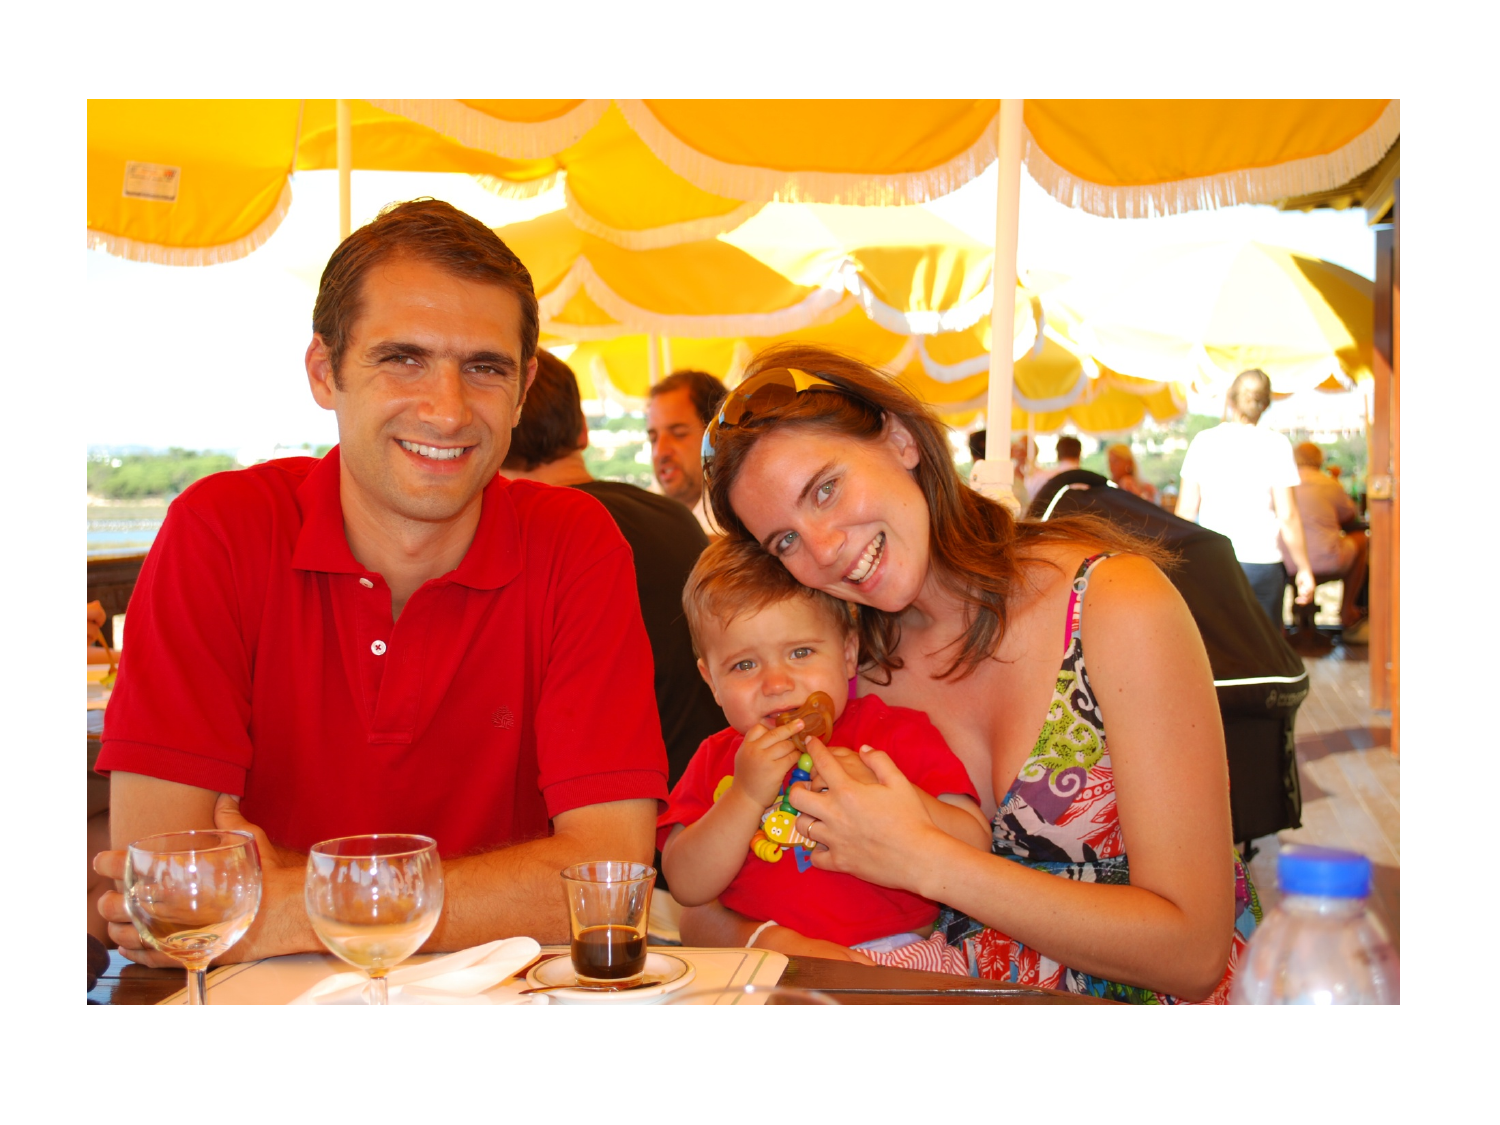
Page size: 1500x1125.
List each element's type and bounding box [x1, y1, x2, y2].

list [87, 99, 1401, 1006]
